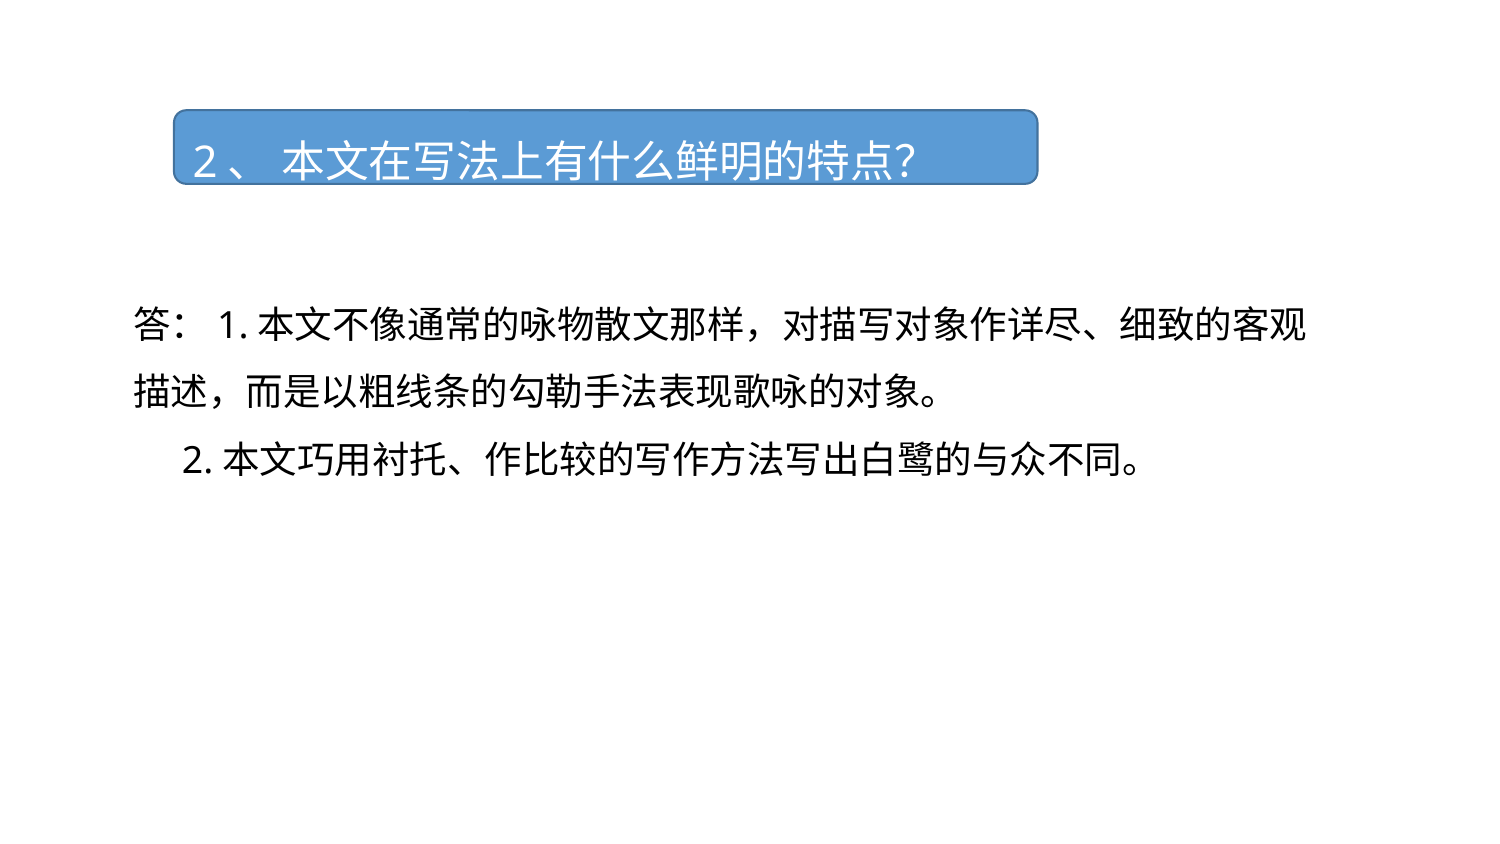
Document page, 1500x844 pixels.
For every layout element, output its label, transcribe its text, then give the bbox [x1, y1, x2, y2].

text_box 答：1.本文不像通常的咏物散文那样，对描写对象作详尽、细致的客观描述，而是以粗线条的勾勒手法表现歌咏的对象。 2.本文巧用衬托、作比较的写作方法写出白鹭的与众不同。 [121, 272, 1353, 487]
text_box 2、 本文在写法上有什么鲜明的特点？ [172, 109, 1039, 185]
